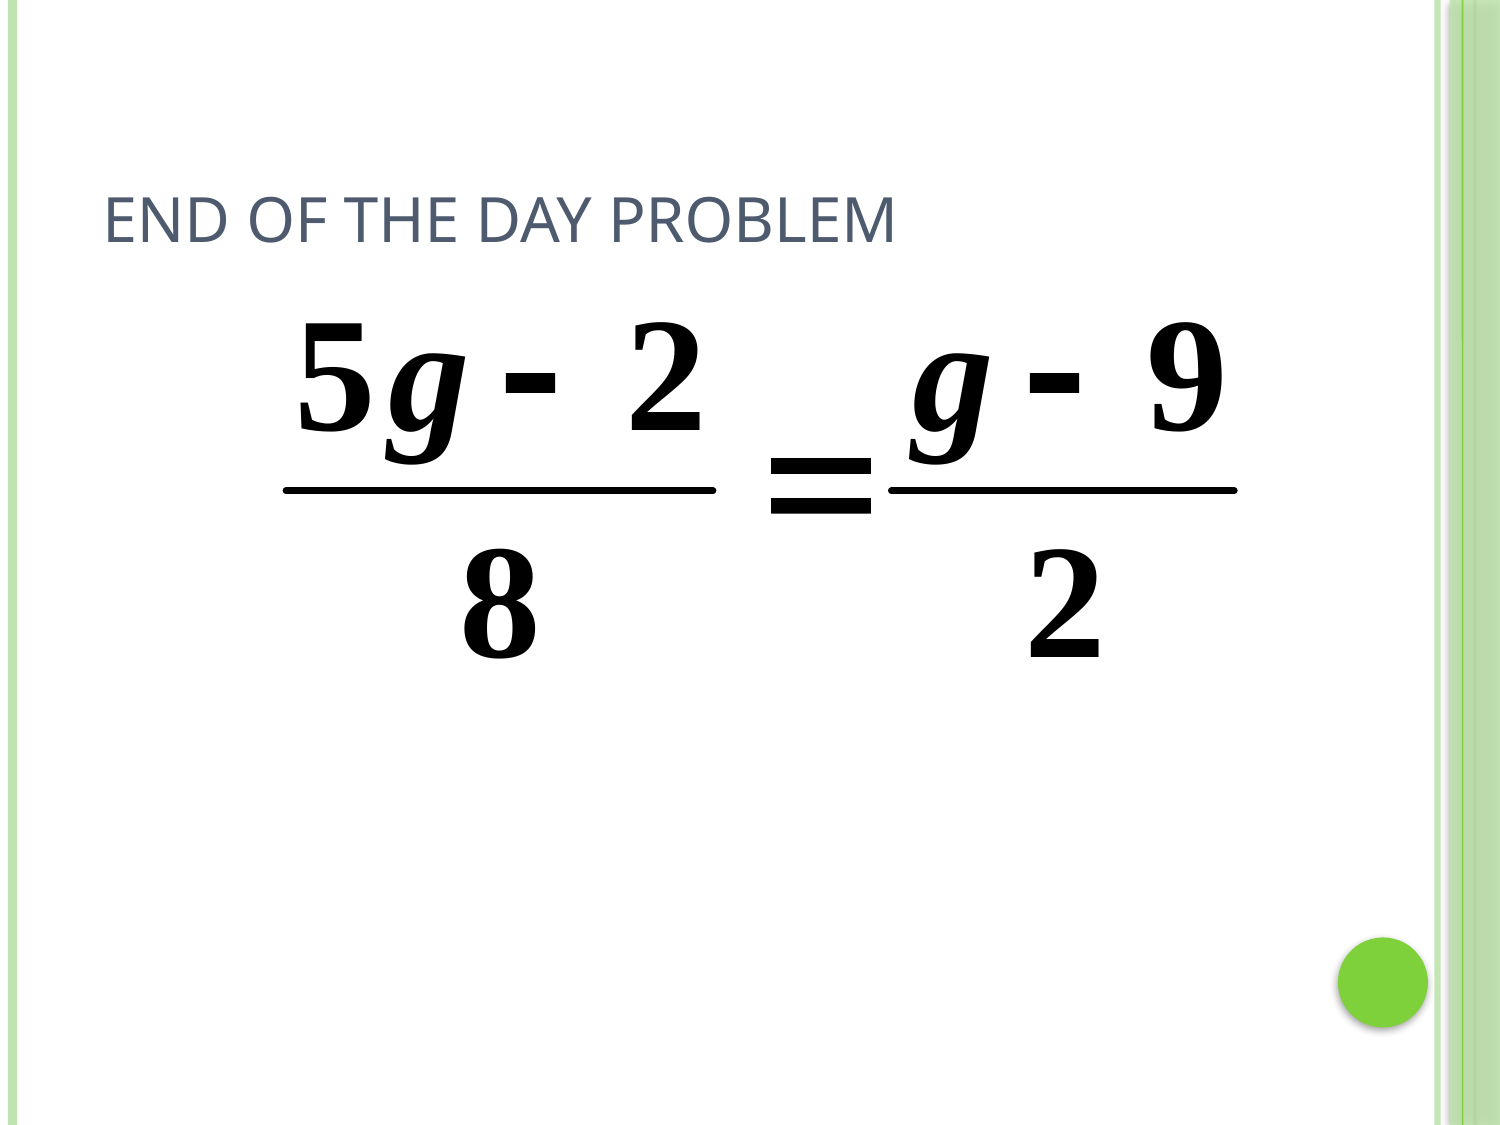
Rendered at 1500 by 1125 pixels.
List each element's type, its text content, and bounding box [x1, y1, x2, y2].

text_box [258, 261, 1265, 698]
title End of the day problem [87, 75, 1438, 263]
